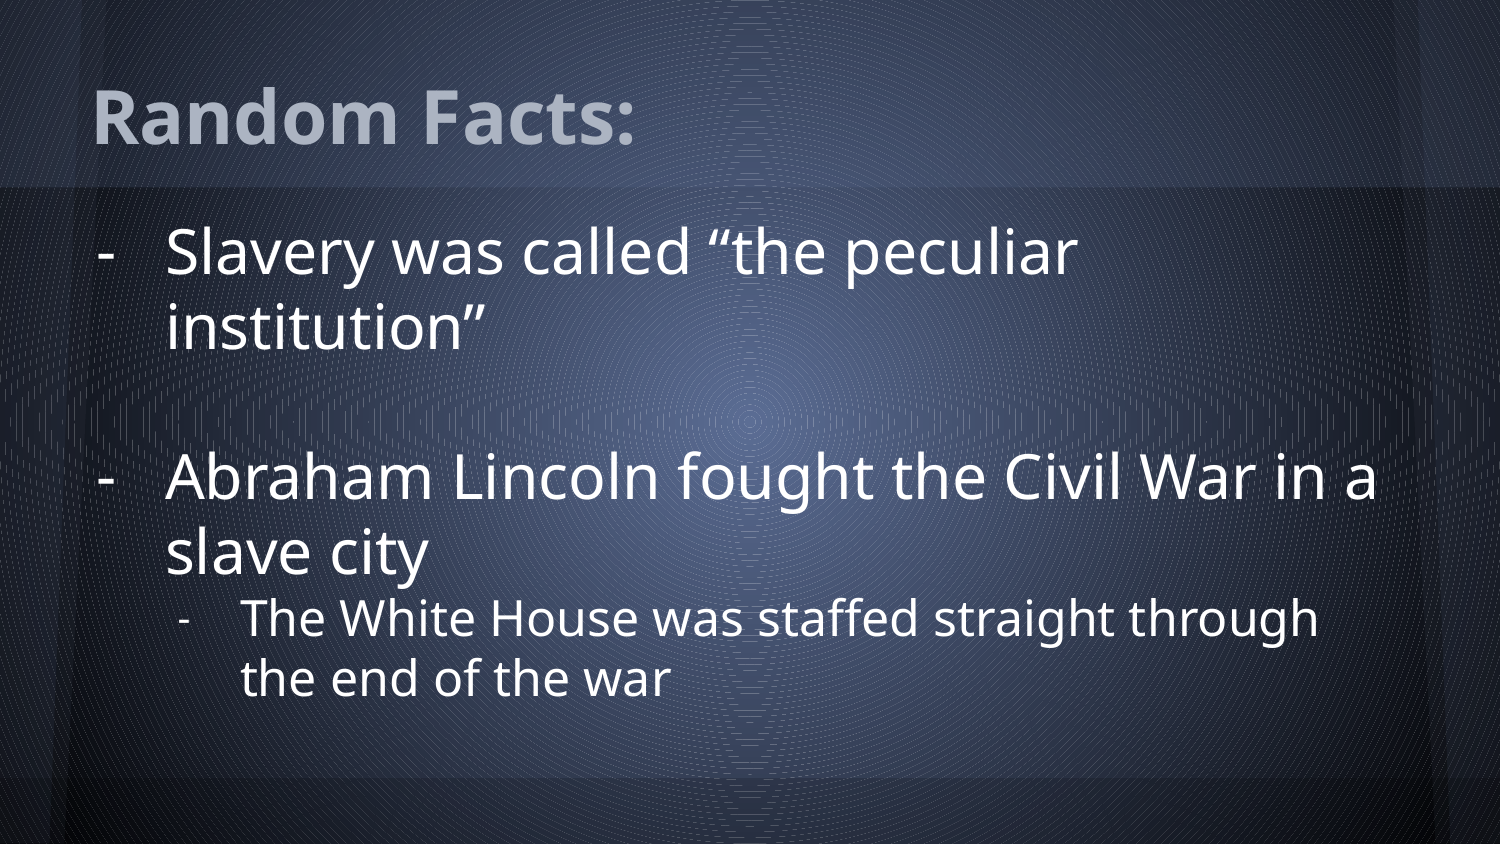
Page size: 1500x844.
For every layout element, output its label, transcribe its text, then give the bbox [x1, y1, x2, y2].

title Random Facts: [75, 33, 1425, 175]
list Slavery was called “the peculiar institution” Abraham Lincoln fought the Civil War in a slave city The White House was staffed straight through the end of the war [75, 196, 1425, 808]
